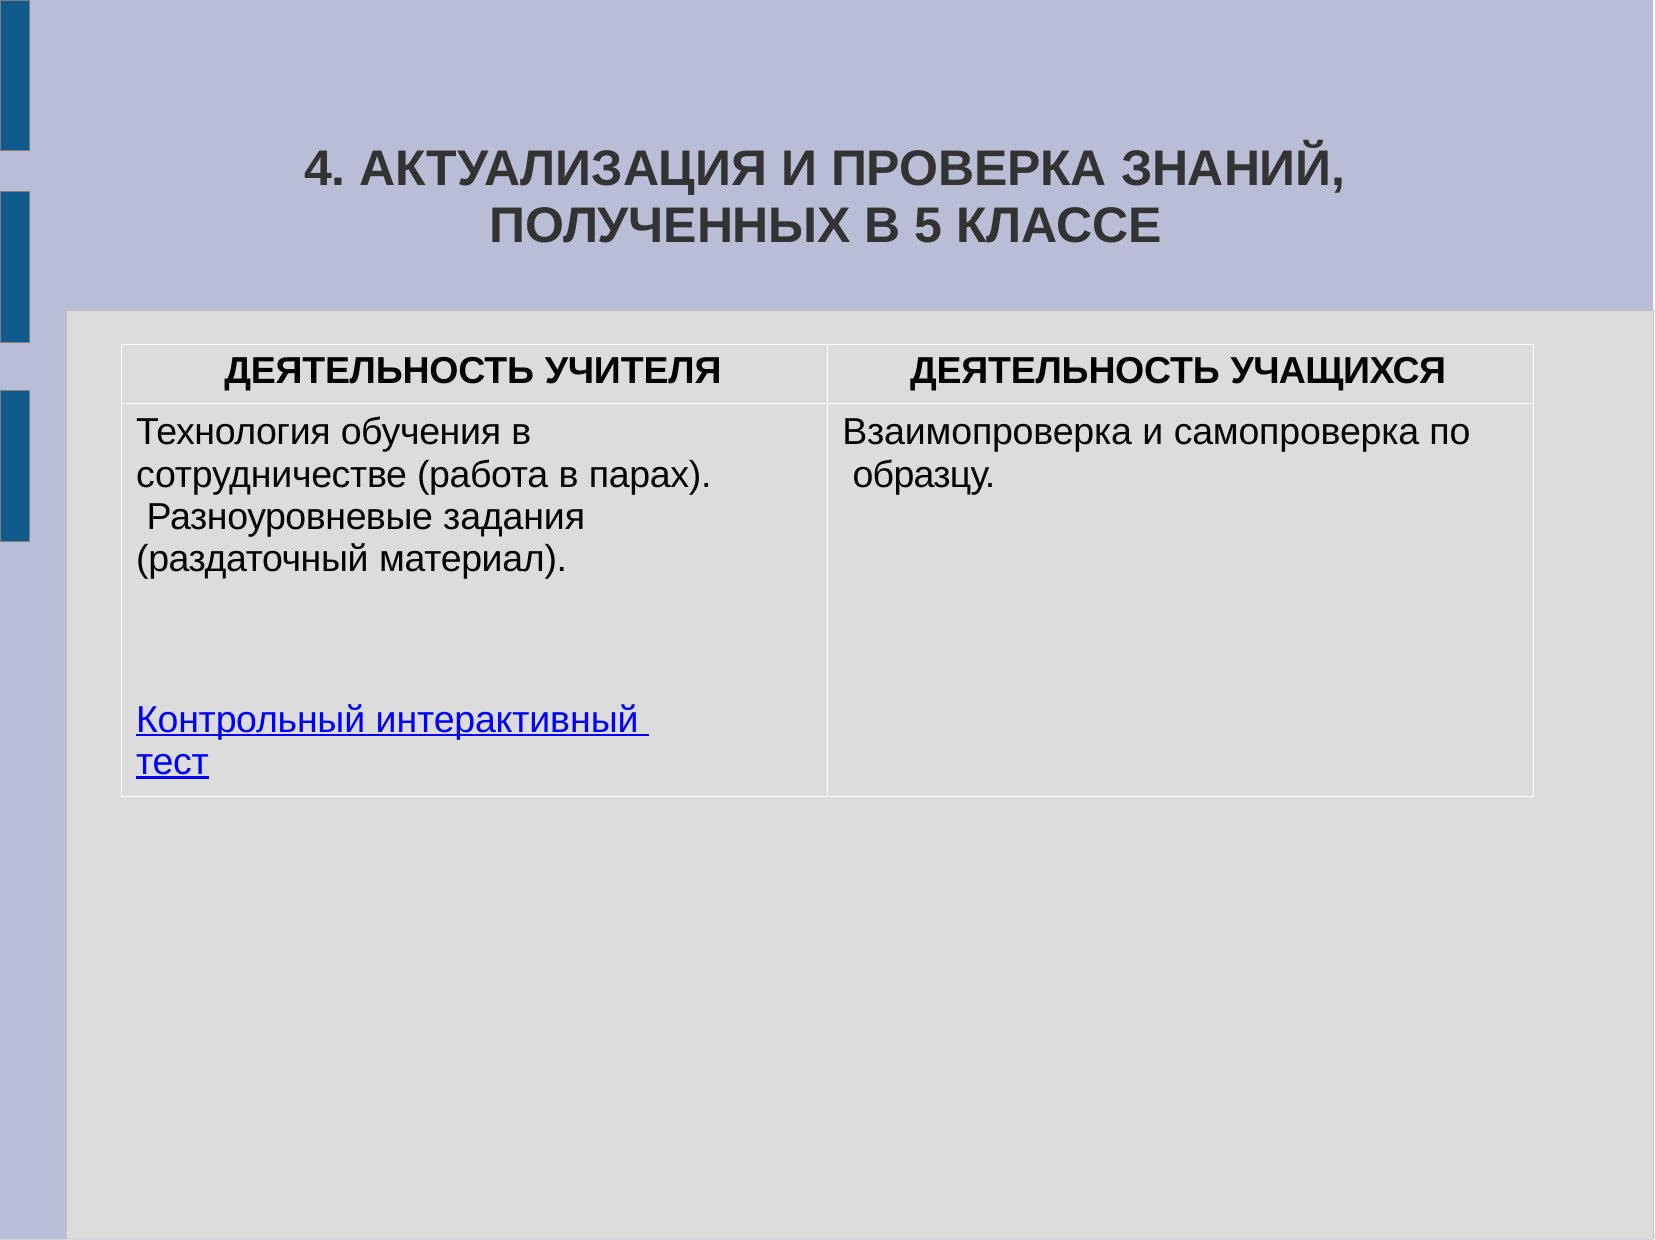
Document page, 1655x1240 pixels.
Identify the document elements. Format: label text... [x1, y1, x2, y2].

table_header ДЕЯТЕЛЬНОСТЬ УЧИТЕЛЯ [122, 345, 827, 403]
table_header ДЕЯТЕЛЬНОСТЬ УЧАЩИХСЯ [828, 345, 1533, 403]
table_cell Технология обучения в сотрудничестве (работа в парах). Разноуровневые задания (раздаточный материал). Контрольный интерактивный тест [122, 404, 827, 796]
table_cell Взаимопроверка и самопроверка по образцу. [828, 404, 1533, 796]
title 4. АКТУАЛИЗАЦИЯ И ПРОВЕРКА ЗНАНИЙ, ПОЛУЧЕННЫХ В 5 КЛАССЕ [128, 103, 1526, 344]
